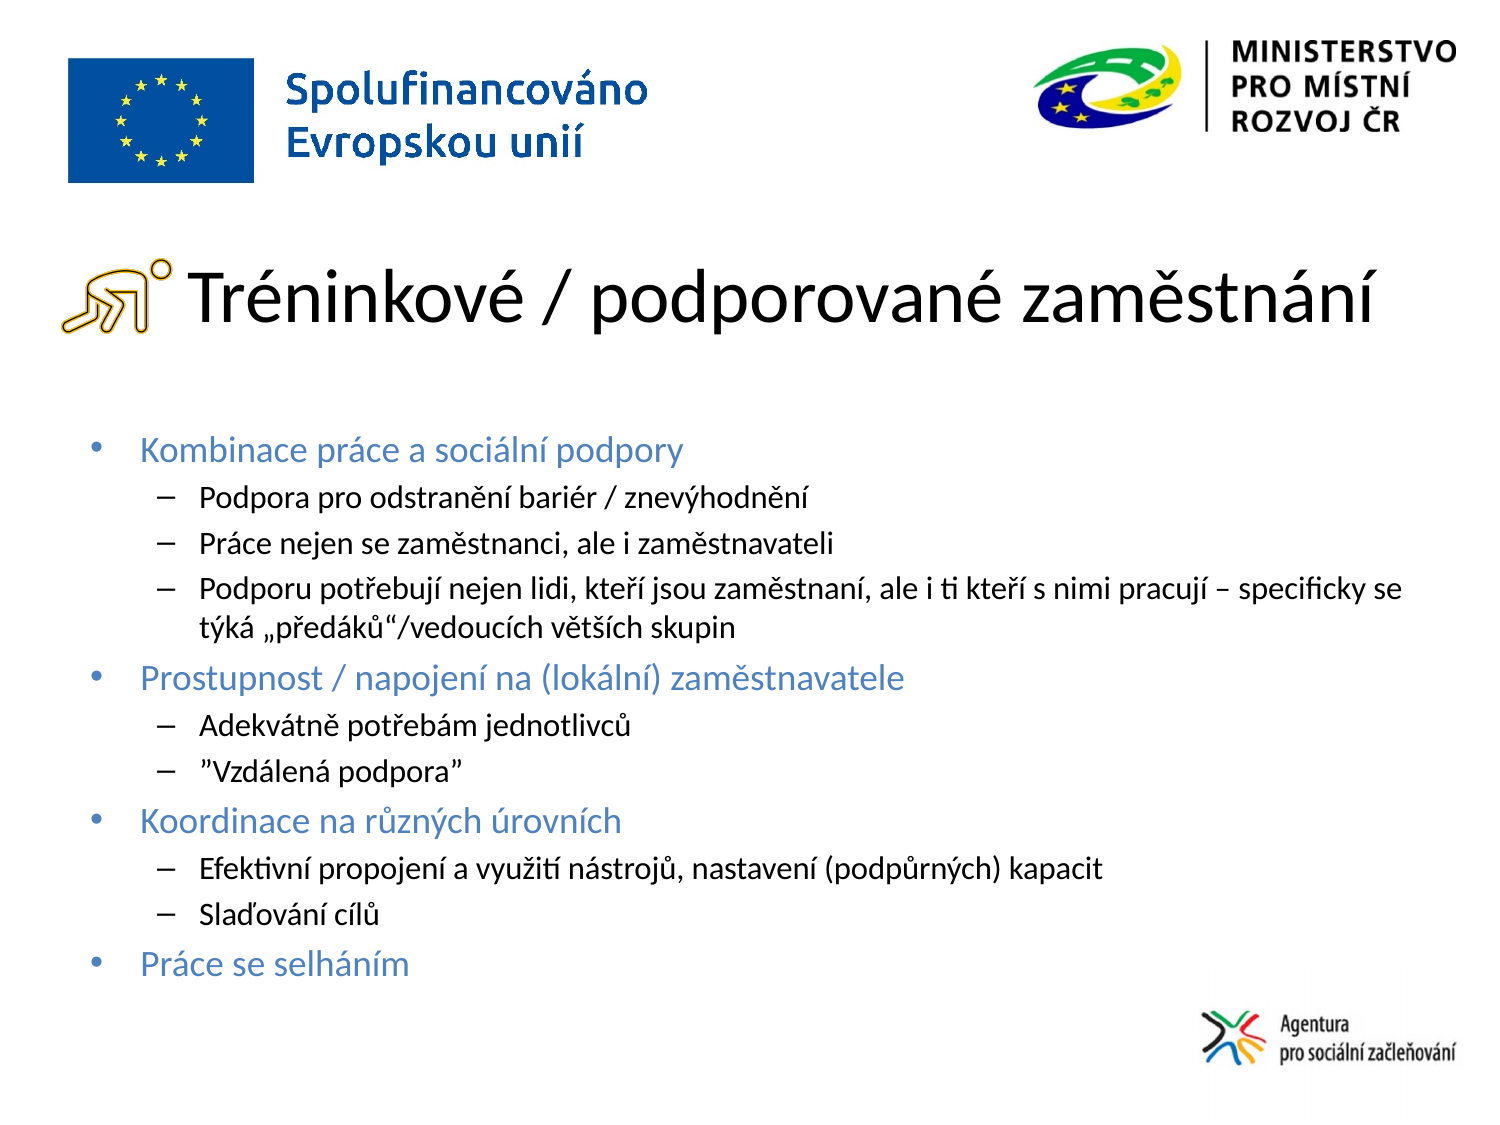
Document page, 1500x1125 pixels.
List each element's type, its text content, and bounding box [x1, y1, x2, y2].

title Tréninkové / podporované zaměstnání [72, 198, 1422, 386]
picture [1033, 40, 1456, 133]
list Kombinace práce a sociální podpory Podpora pro odstranění bariér / znevýhodnění Práce nejen se zaměstnanci, ale i zaměstnavateli Podporu potřebují nejen lidi, kteří jsou zaměstnaní, ale i ti kteří s nimi pracují – specificky se týká „předáků“/vedoucích větších skupin Prostupnost / napojení na (lokální) zaměstnavatele Adekvátně potřebám jednotlivců ”Vzdálená podpora” Koordinace na různých úrovních Efektivní propojení a využití nástrojů, nastavení (podpůrných) kapacit Slaďování cílů Práce se selháním [75, 417, 1425, 1002]
picture [1185, 971, 1483, 1123]
picture [53, 232, 181, 360]
picture [54, 38, 671, 199]
